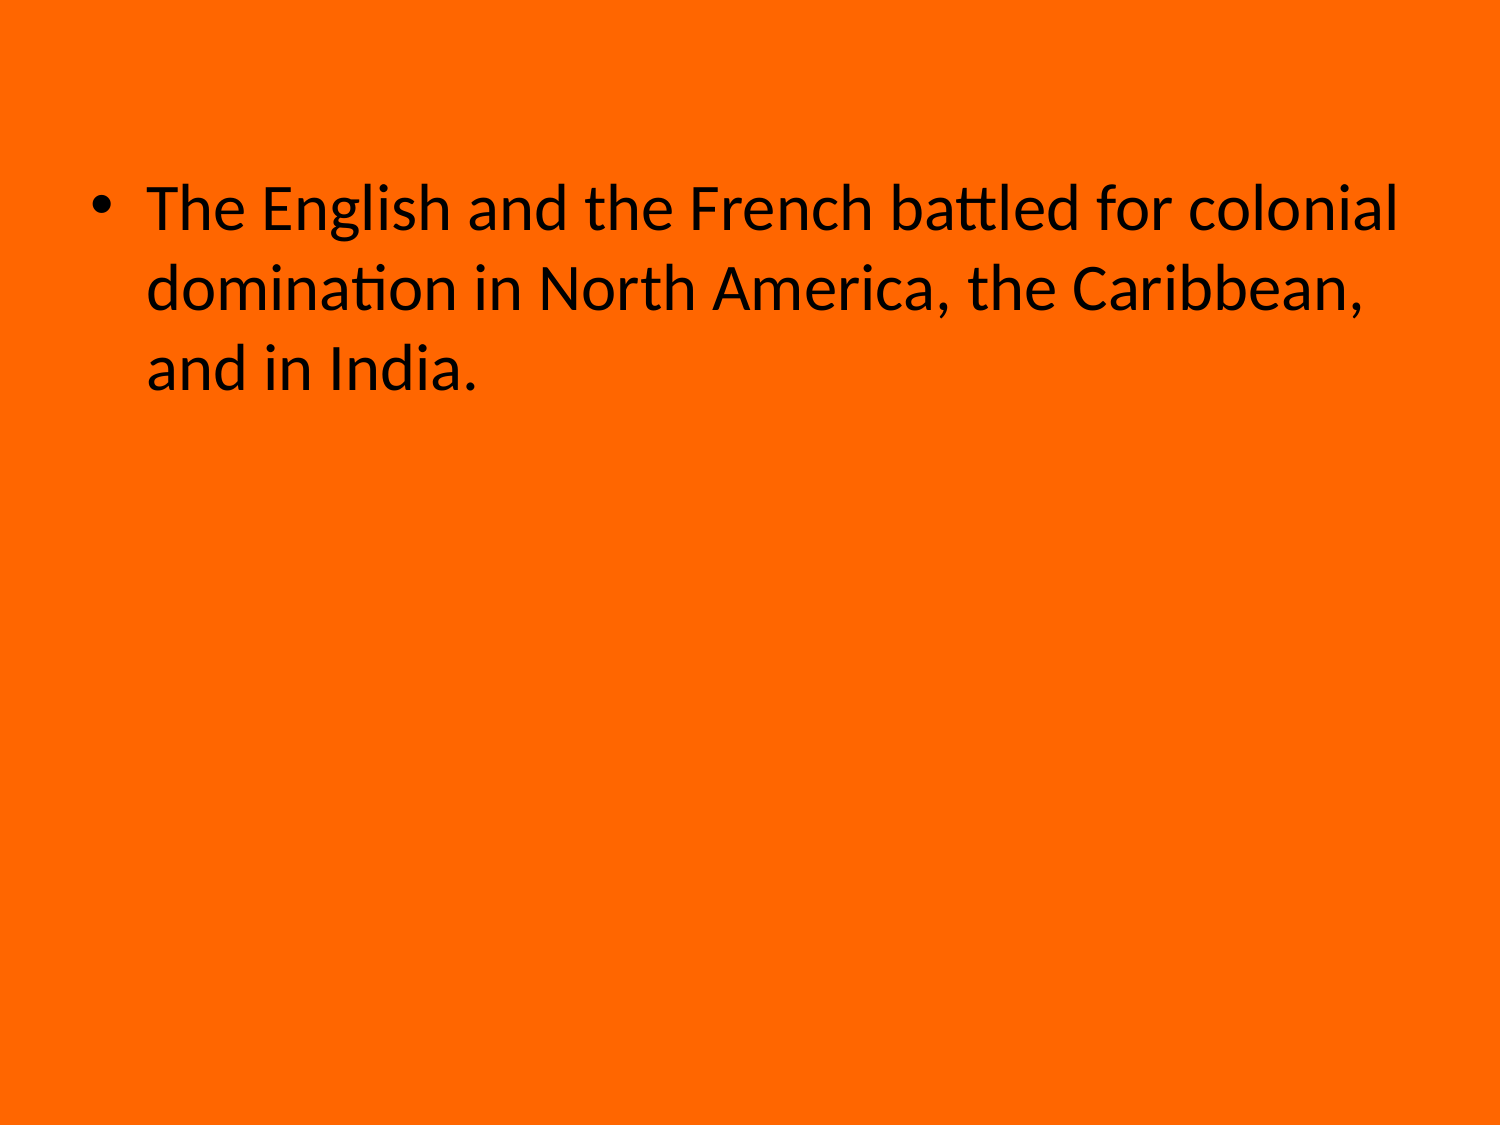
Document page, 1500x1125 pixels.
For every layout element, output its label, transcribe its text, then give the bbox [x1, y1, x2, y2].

list The English and the French battled for colonial domination in North America, the Caribbean, and in India. [75, 62, 1425, 1038]
